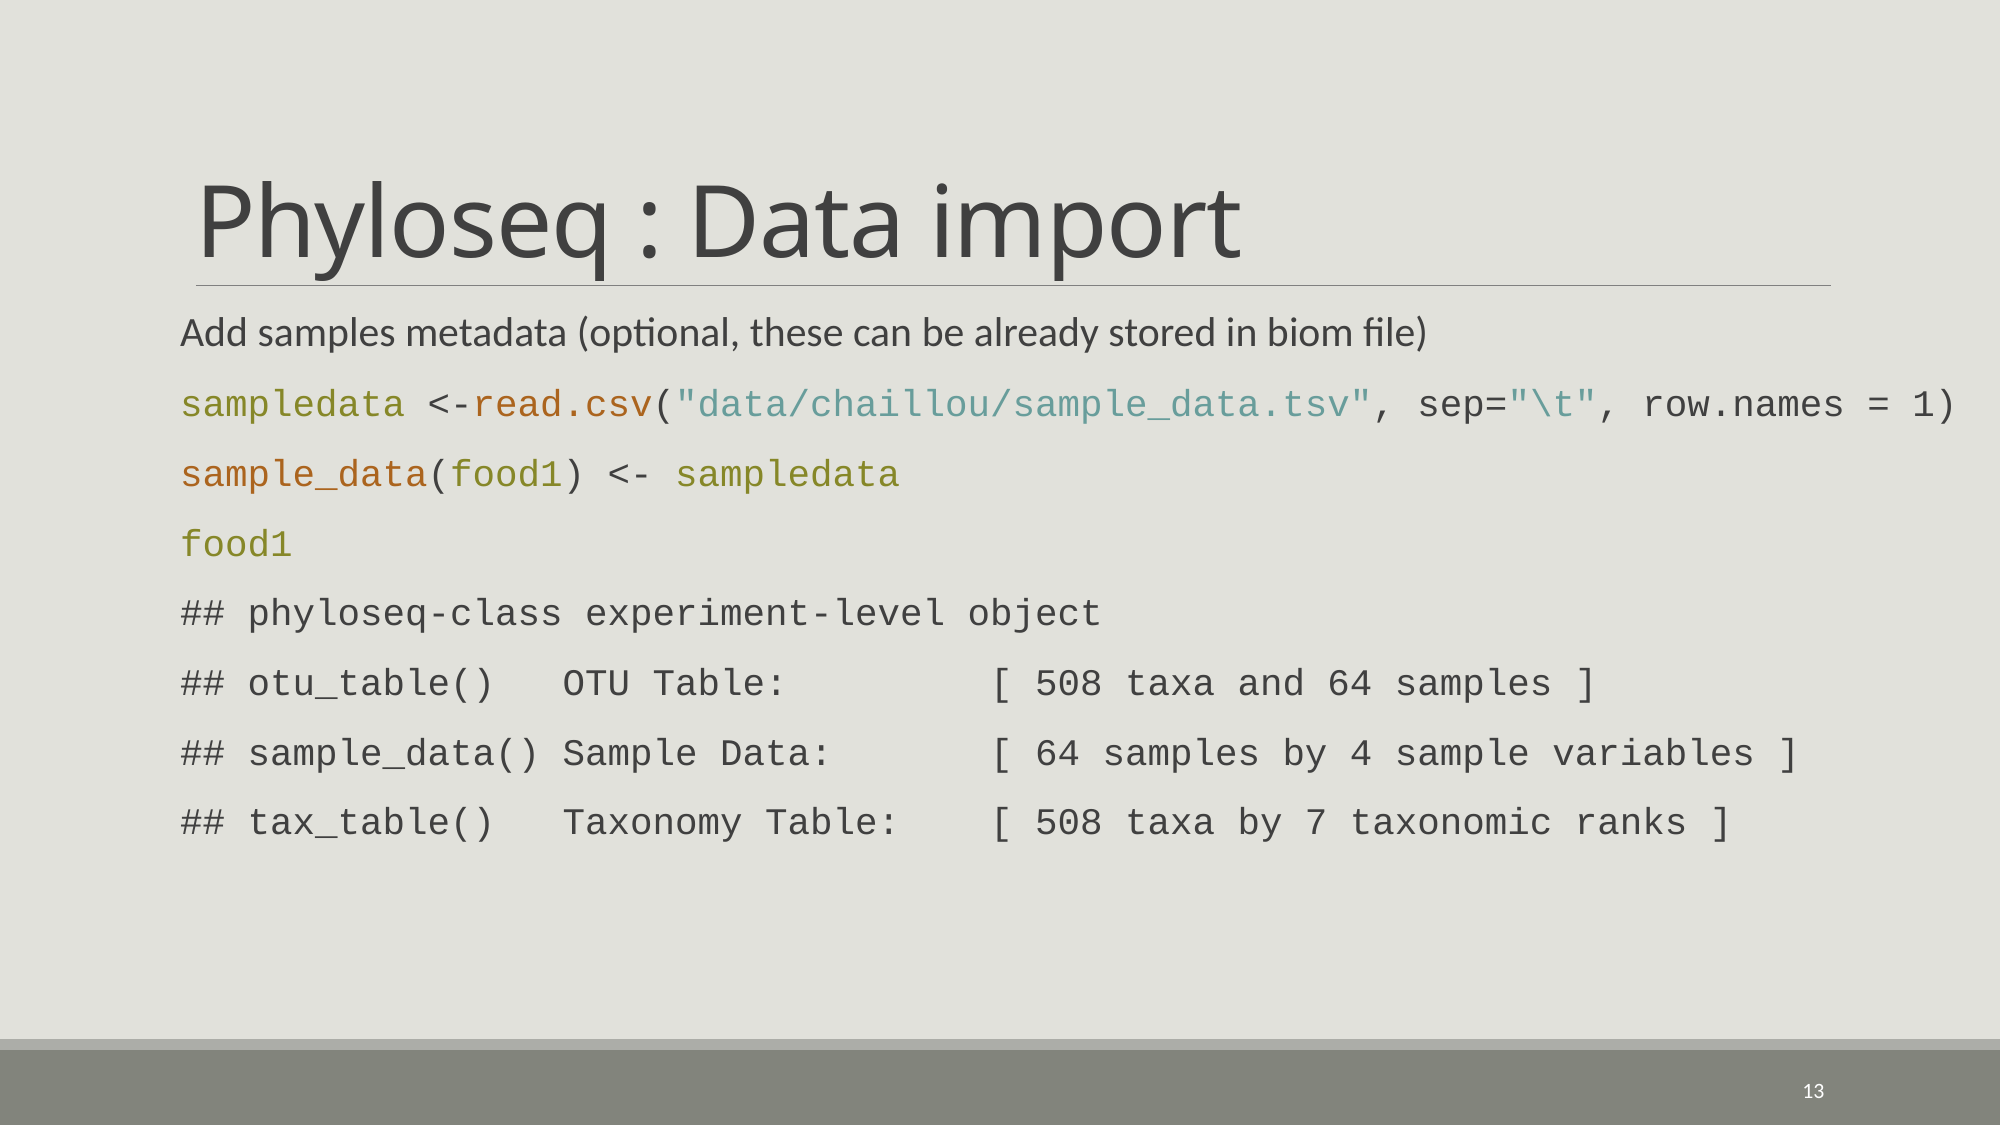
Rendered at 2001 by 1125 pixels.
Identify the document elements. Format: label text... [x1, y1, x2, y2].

slide_number 13 [1624, 1059, 1840, 1120]
title Phyloseq : Data import [180, 47, 1830, 285]
list Add samples metadata (optional, these can be already stored in biom file) sampledata <-read.csv("data/chaillou/sample_data.tsv", sep="\t", row.names = 1) sample_data(food1) <- sampledata food1 ## phyloseq-class experiment-level object ## otu_table() OTU Table: [ 508 taxa and 64 samples ] ## sample_data() Sample Data: [ 64 samples by 4 sample variables ] ## tax_table() Taxonomy Table: [ 508 taxa by 7 taxonomic ranks ] [180, 302, 2000, 963]
